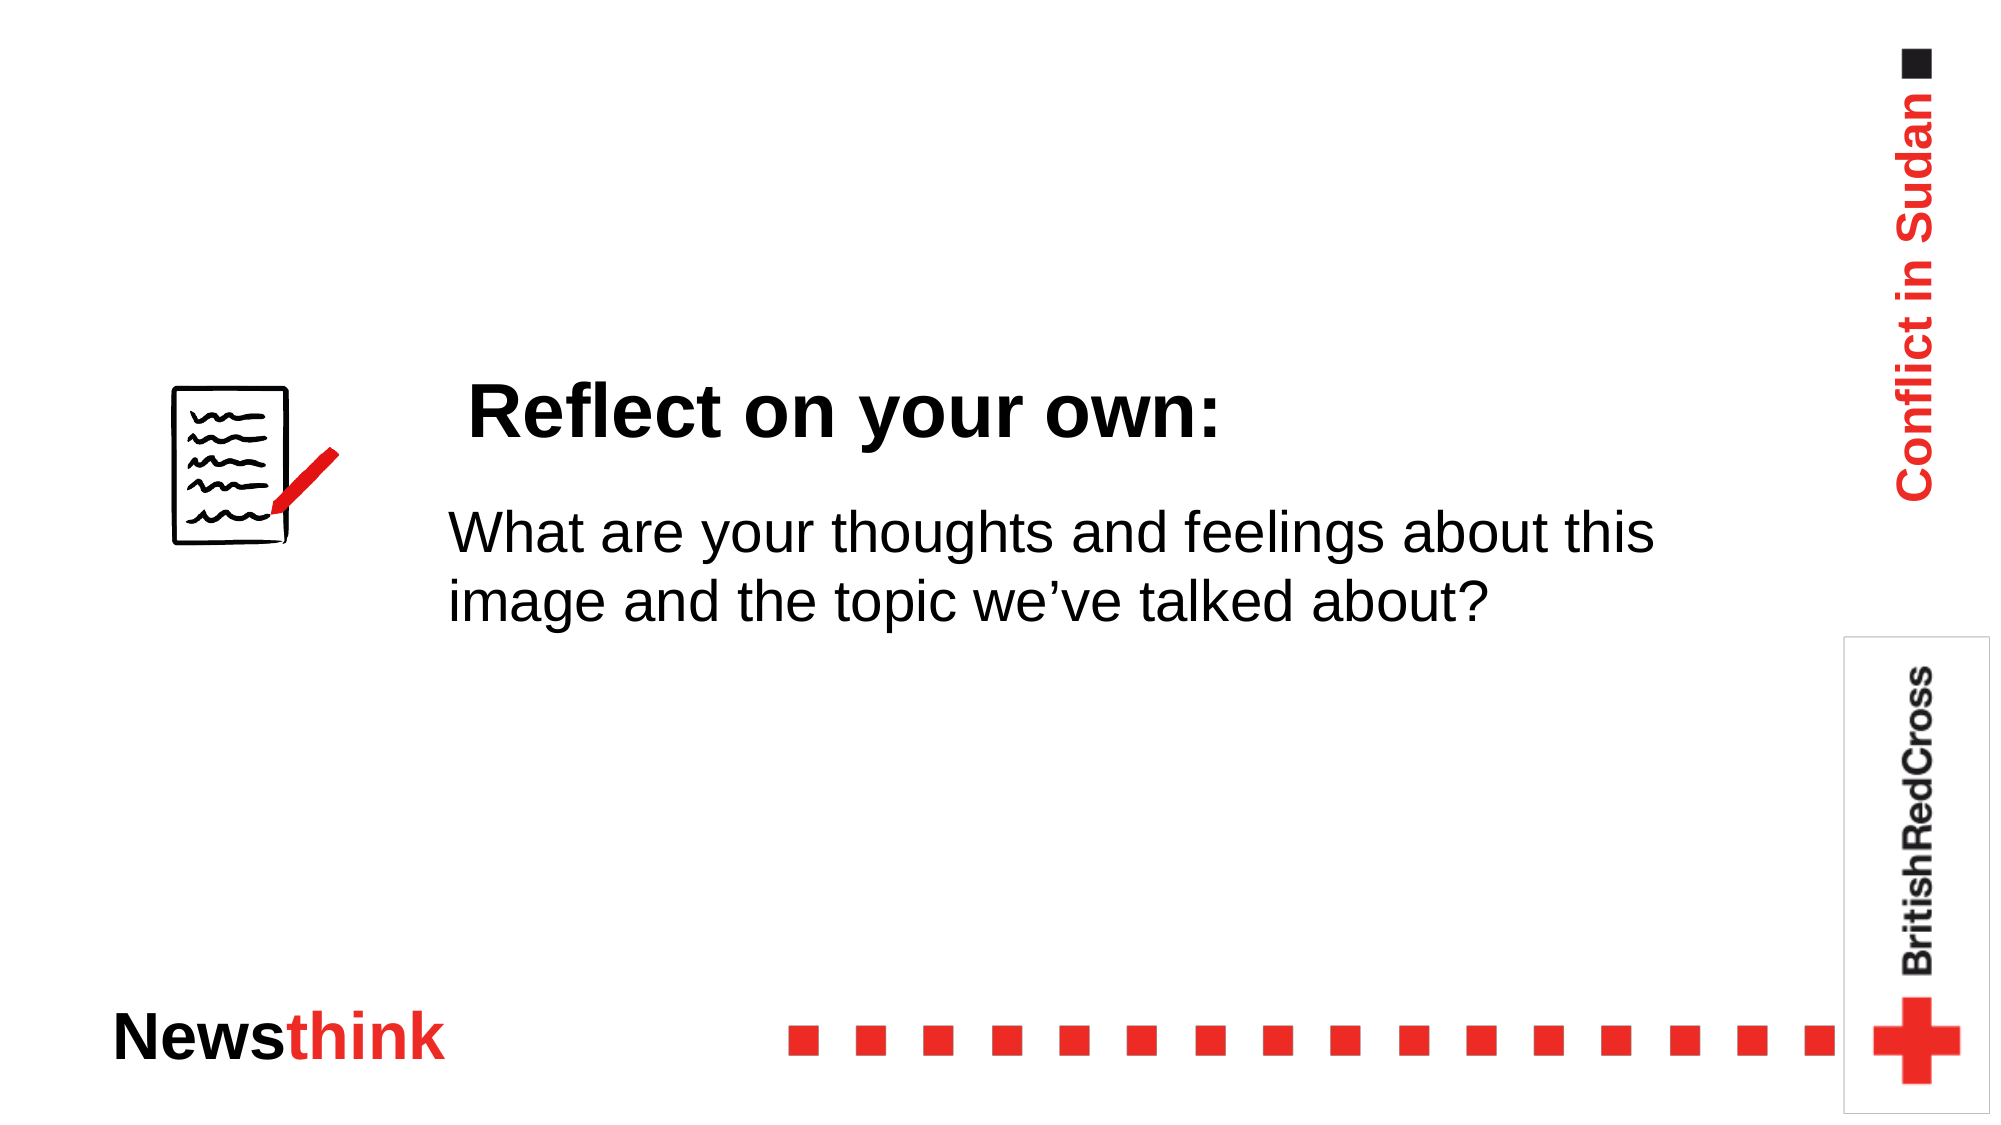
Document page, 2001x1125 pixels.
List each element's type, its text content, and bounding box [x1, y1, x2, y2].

text_box Conflict in Sudan [1873, 61, 1949, 518]
picture [92, 319, 376, 603]
text_box What are your thoughts and feelings about this image and the topic we’ve talked about? [433, 486, 1800, 741]
text_box Reflect on your own: [452, 363, 1820, 462]
text_box Newsthink [97, 985, 779, 1081]
